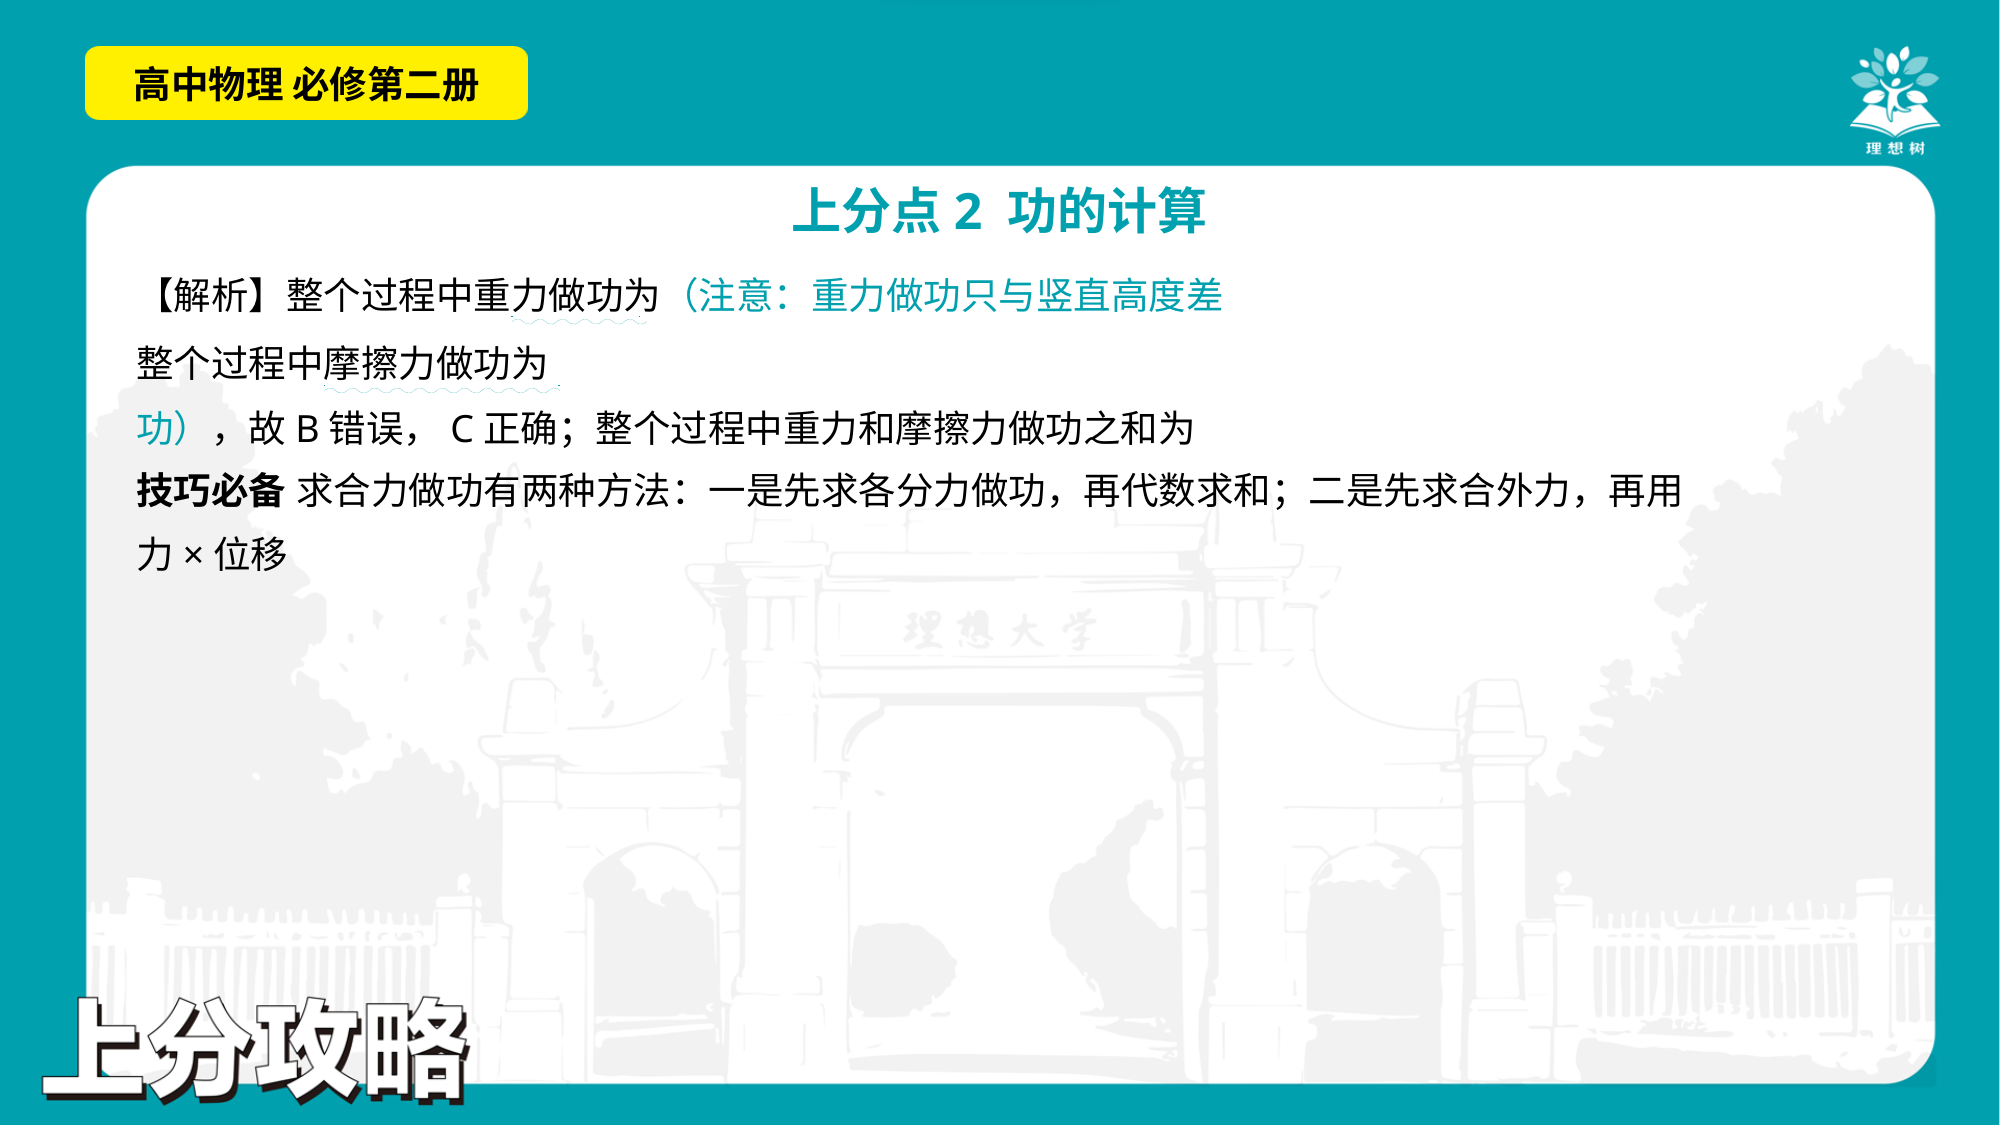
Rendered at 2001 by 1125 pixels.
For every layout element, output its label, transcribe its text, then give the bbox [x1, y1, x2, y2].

text_box . . [510, 247, 738, 316]
picture [0, 0, 2000, 1125]
text_box . . [323, 316, 770, 387]
